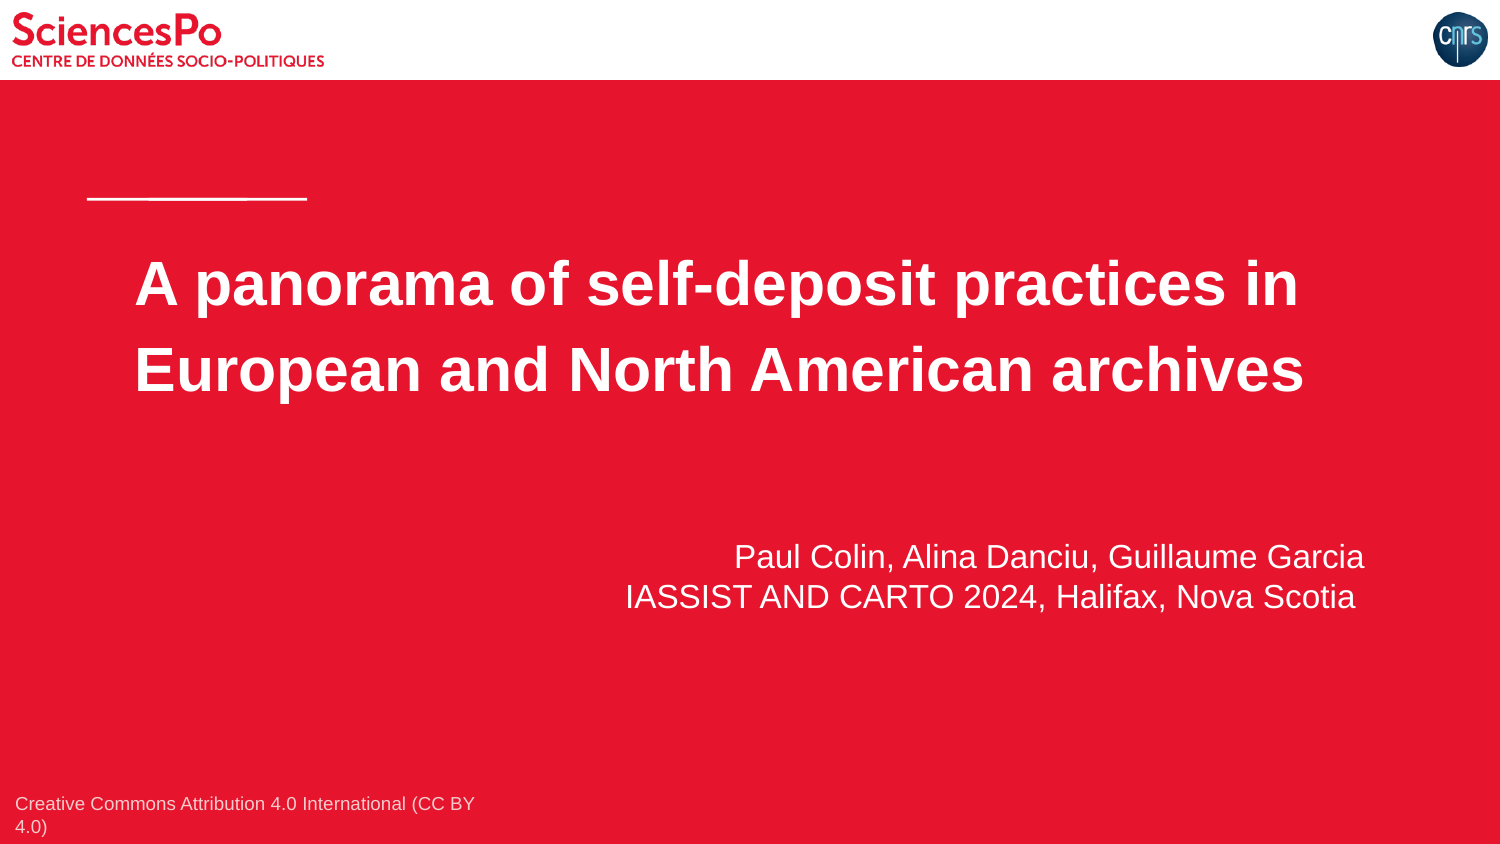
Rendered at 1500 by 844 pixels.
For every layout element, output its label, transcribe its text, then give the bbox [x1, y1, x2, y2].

picture [1433, 12, 1488, 67]
picture [12, 12, 324, 67]
title A panorama of self-deposit practices in European and North American archives [119, 216, 1381, 422]
subtitle Paul Colin, Alina Danciu, Guillaume Garcia IASSIST AND CARTO 2024, Halifax, Nova Scotia [119, 520, 1381, 610]
